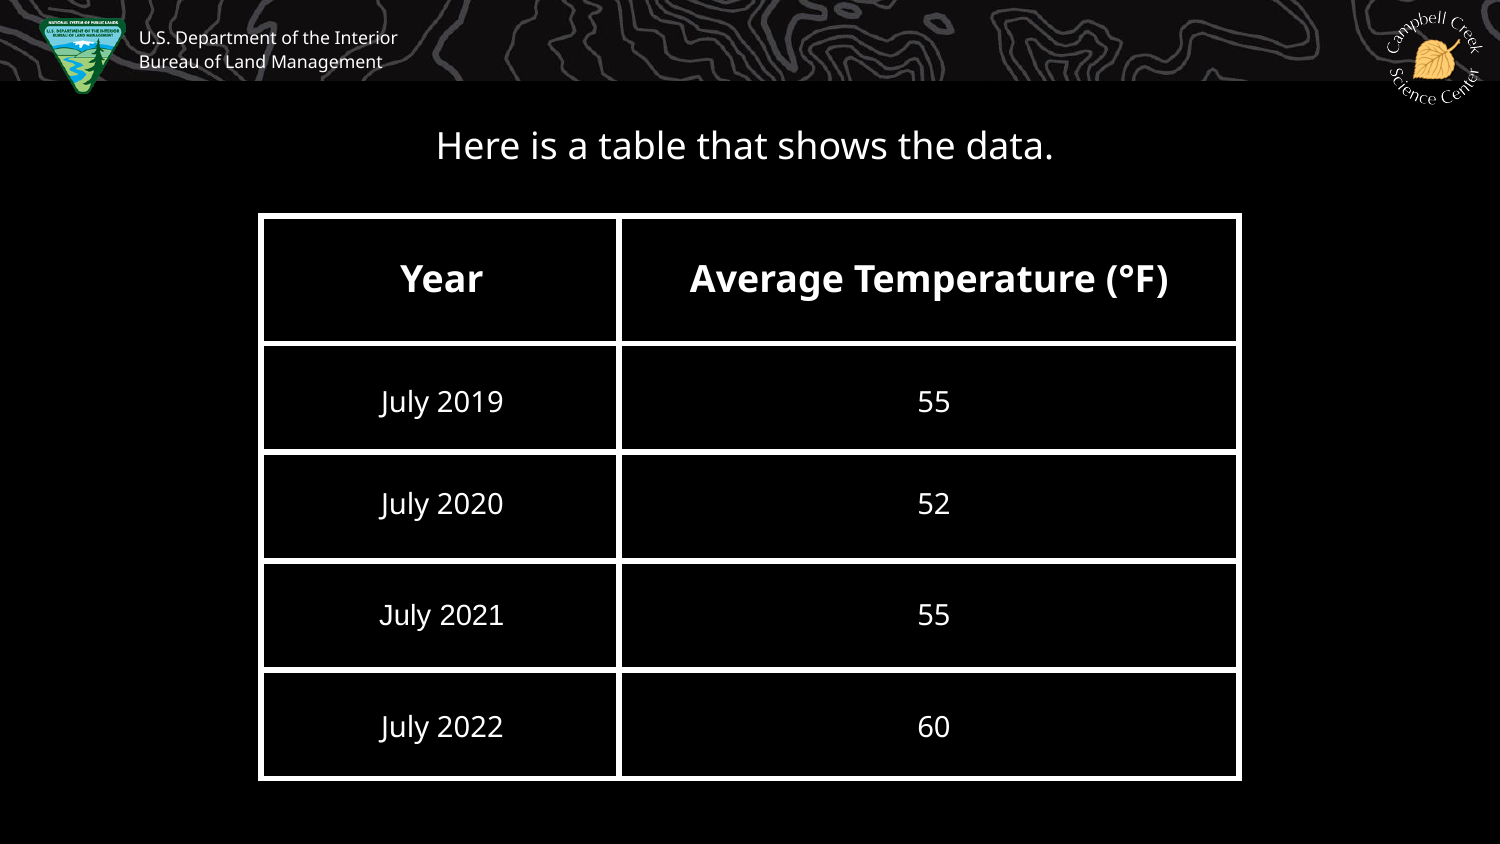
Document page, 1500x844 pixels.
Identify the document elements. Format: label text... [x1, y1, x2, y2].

table_cell [622, 455, 1236, 558]
text_box July 2022 [366, 701, 520, 752]
table_header [622, 219, 1236, 341]
table_cell [622, 564, 1236, 667]
text_box July 2021 [364, 588, 520, 674]
text_box 60 [902, 701, 966, 752]
table_cell [264, 346, 616, 449]
title Here is a table that shows the data. [51, 113, 1449, 205]
text_box Year [385, 247, 499, 343]
table_cell [264, 455, 616, 558]
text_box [0, 0, 1500, 105]
text_box Average Temperature (°F) [675, 247, 1194, 343]
text_box July 2020 [366, 478, 520, 528]
table_header [264, 219, 616, 341]
table_cell [264, 673, 616, 776]
text_box 55 [902, 588, 985, 639]
text_box 52 [902, 478, 966, 528]
table_cell [622, 346, 1236, 449]
text_box July 2019 [366, 375, 520, 461]
table_cell [622, 673, 1236, 776]
table_cell [264, 564, 616, 667]
text_box 55 [902, 375, 966, 426]
